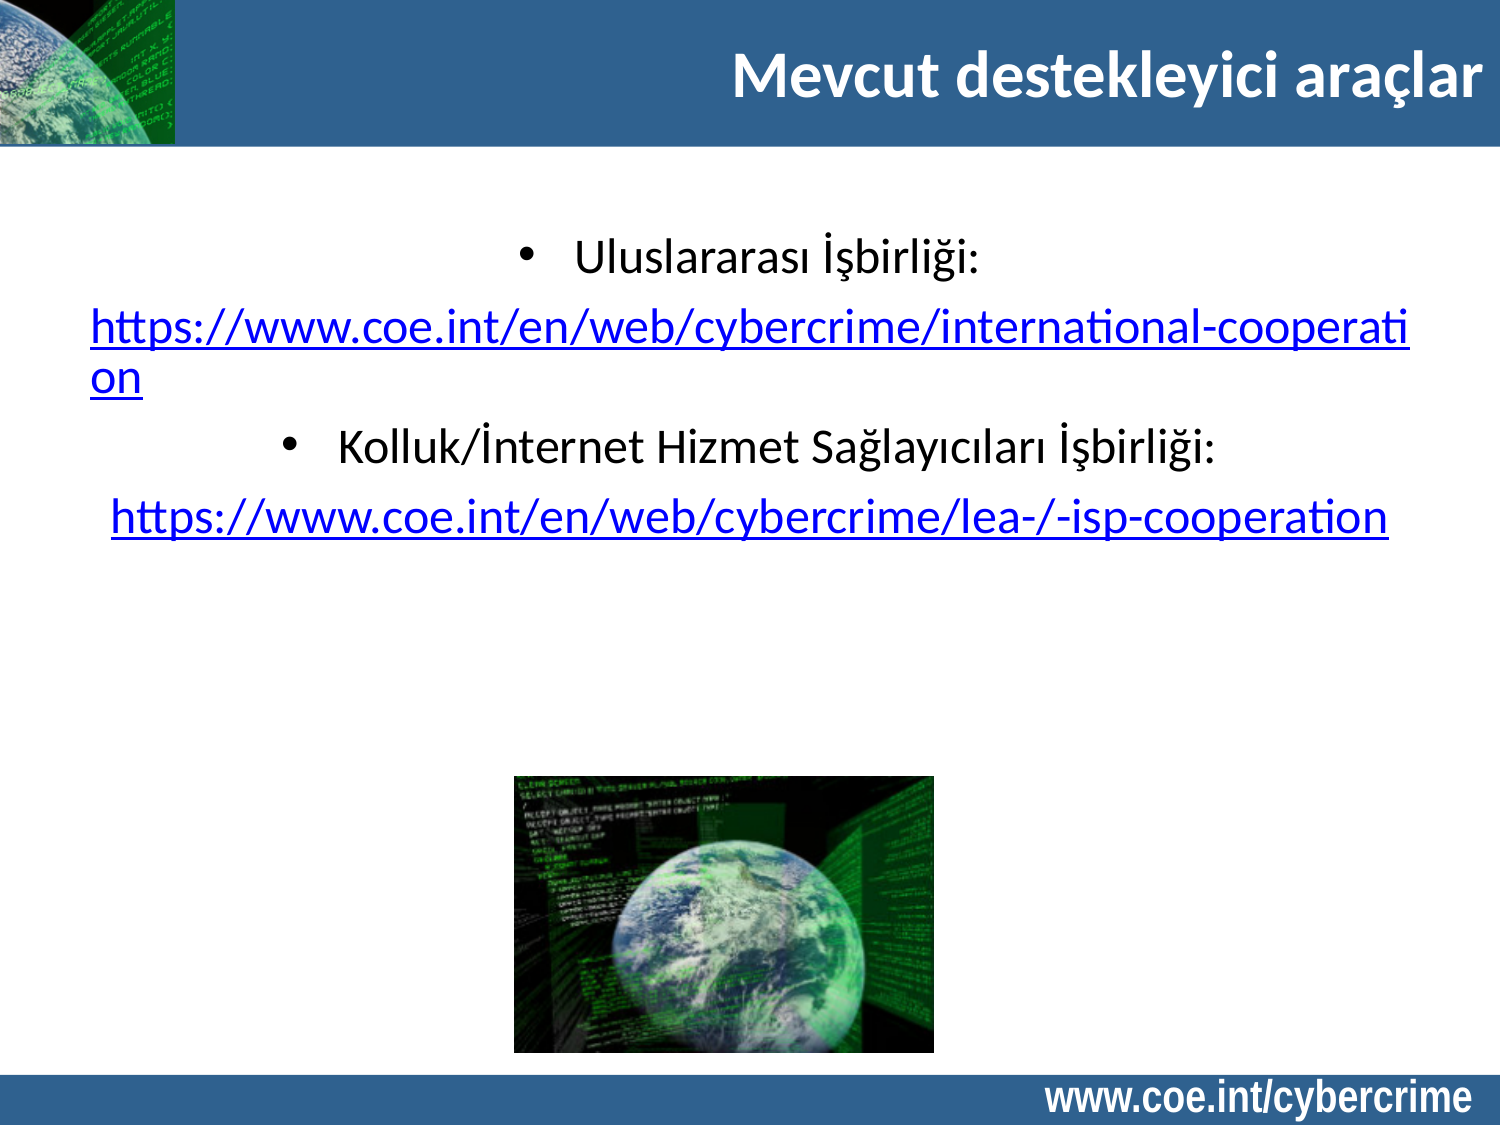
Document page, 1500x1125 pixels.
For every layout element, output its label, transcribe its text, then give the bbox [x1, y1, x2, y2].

text_box www.coe.int/cybercrime [1030, 1059, 1500, 1125]
text_box Mevcut destekleyici araçlar [177, 0, 1500, 149]
picture [514, 775, 934, 1053]
text_box [0, 1073, 1030, 1125]
picture [0, 0, 175, 144]
text_box Uluslararası İşbirliği: https://www.coe.int/en/web/cybercrime/international-cooperation Kolluk/İnternet Hizmet Sağlayıcıları İşbirliği: https://www.coe.int/en/web/cybercrime/lea-/-isp-cooperation [74, 215, 1425, 869]
